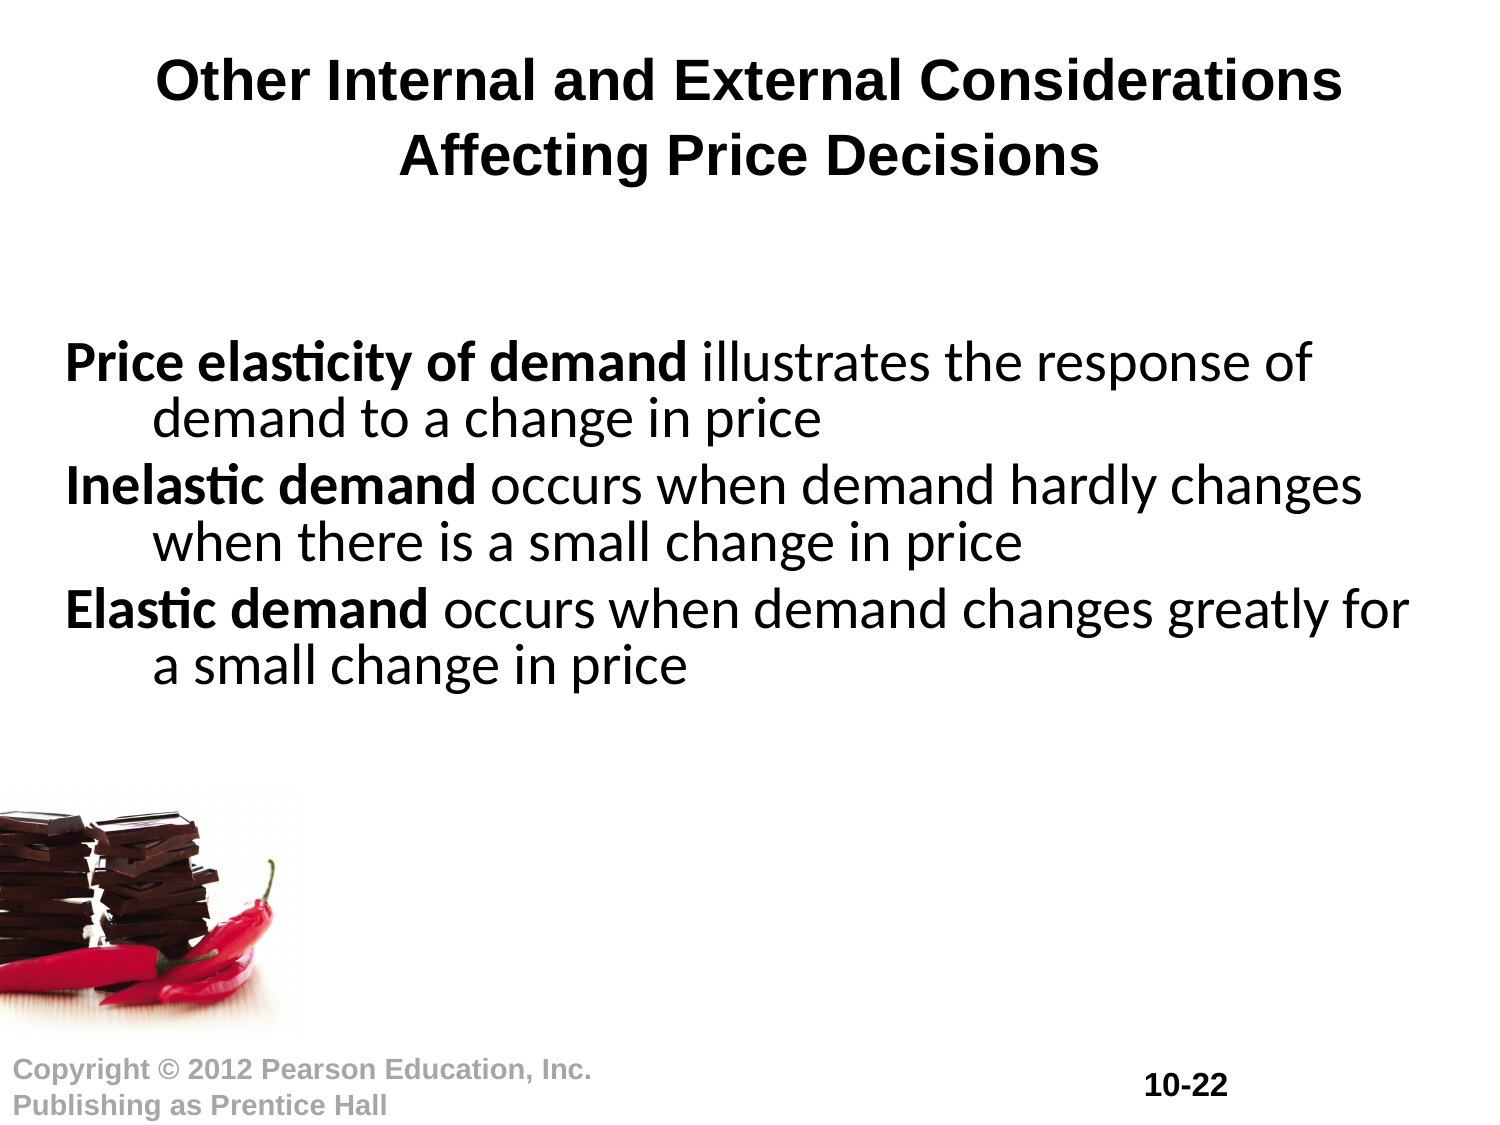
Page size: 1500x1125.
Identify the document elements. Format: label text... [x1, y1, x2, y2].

title Other Internal and External Considerations Affecting Price Decisions [112, 37, 1388, 237]
picture [0, 789, 300, 1039]
list Price elasticity of demand illustrates the response of demand to a change in price Inelastic demand occurs when demand hardly changes when there is a small change in price Elastic demand occurs when demand changes greatly for a small change in price [49, 237, 1438, 763]
